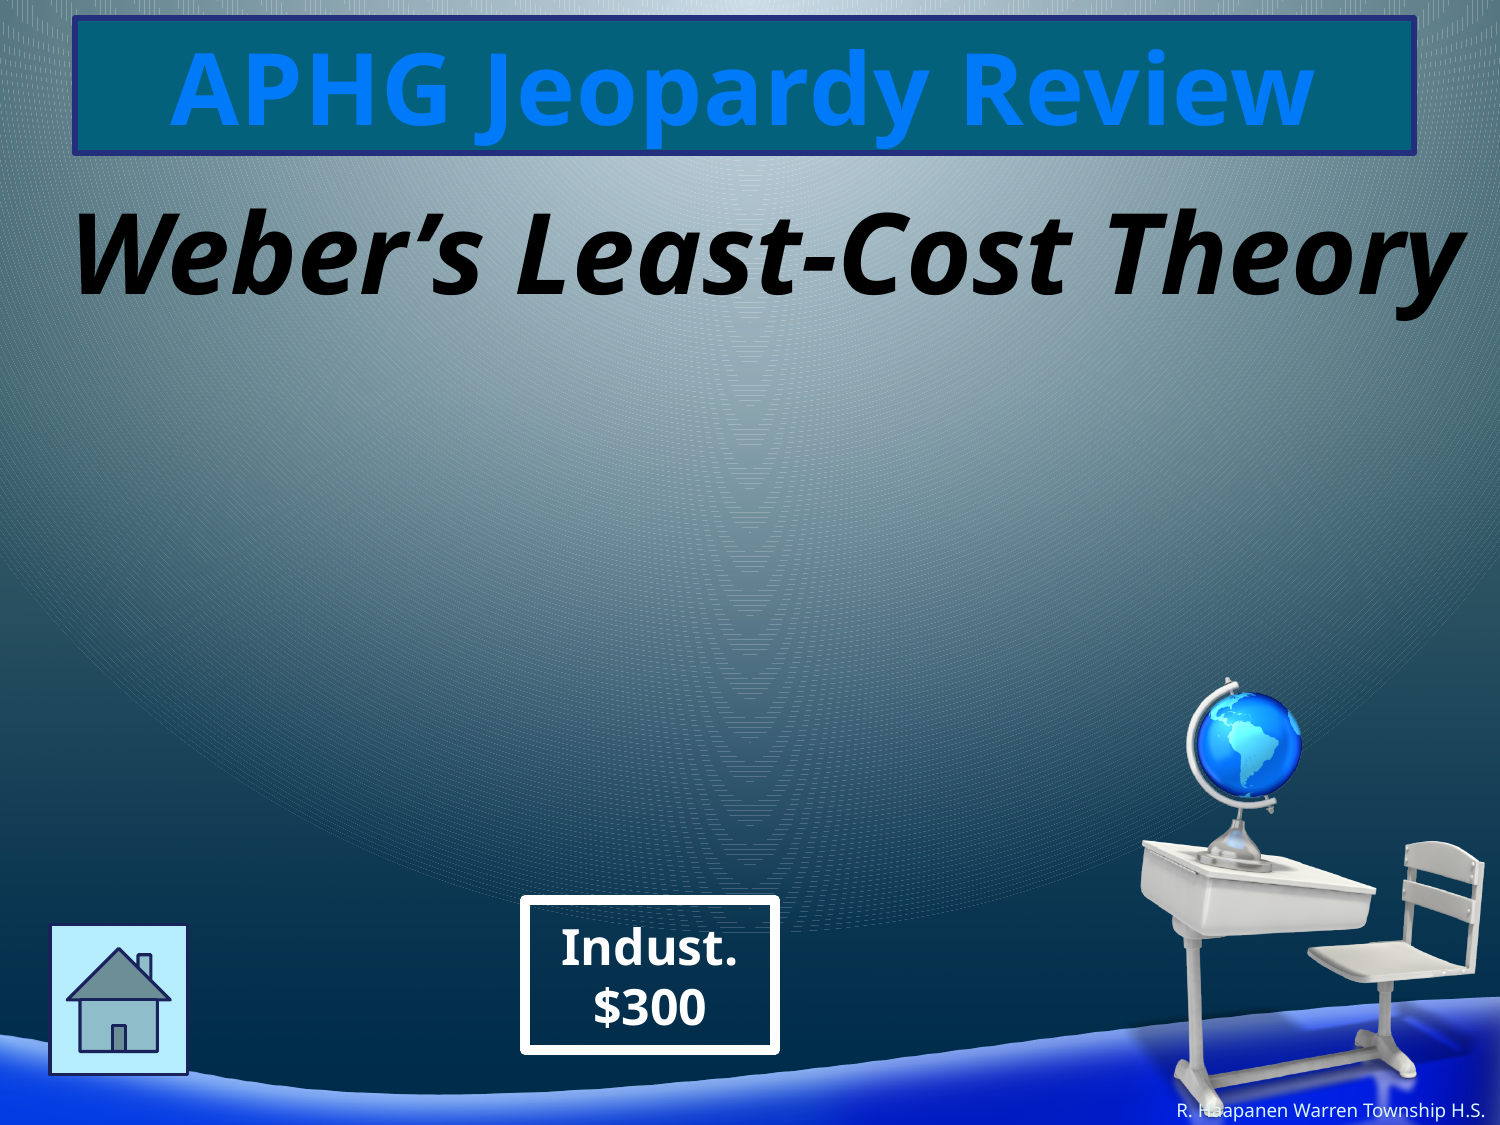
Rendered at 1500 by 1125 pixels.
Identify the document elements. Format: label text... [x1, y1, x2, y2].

list Weber’s Least-Cost Theory [33, 174, 1500, 250]
text_box Indust. $300 [525, 899, 775, 1050]
picture [0, 0, 1500, 1125]
footer R. Haapanen Warren Township H.S. [1025, 1091, 1500, 1125]
text_box [48, 923, 189, 1076]
